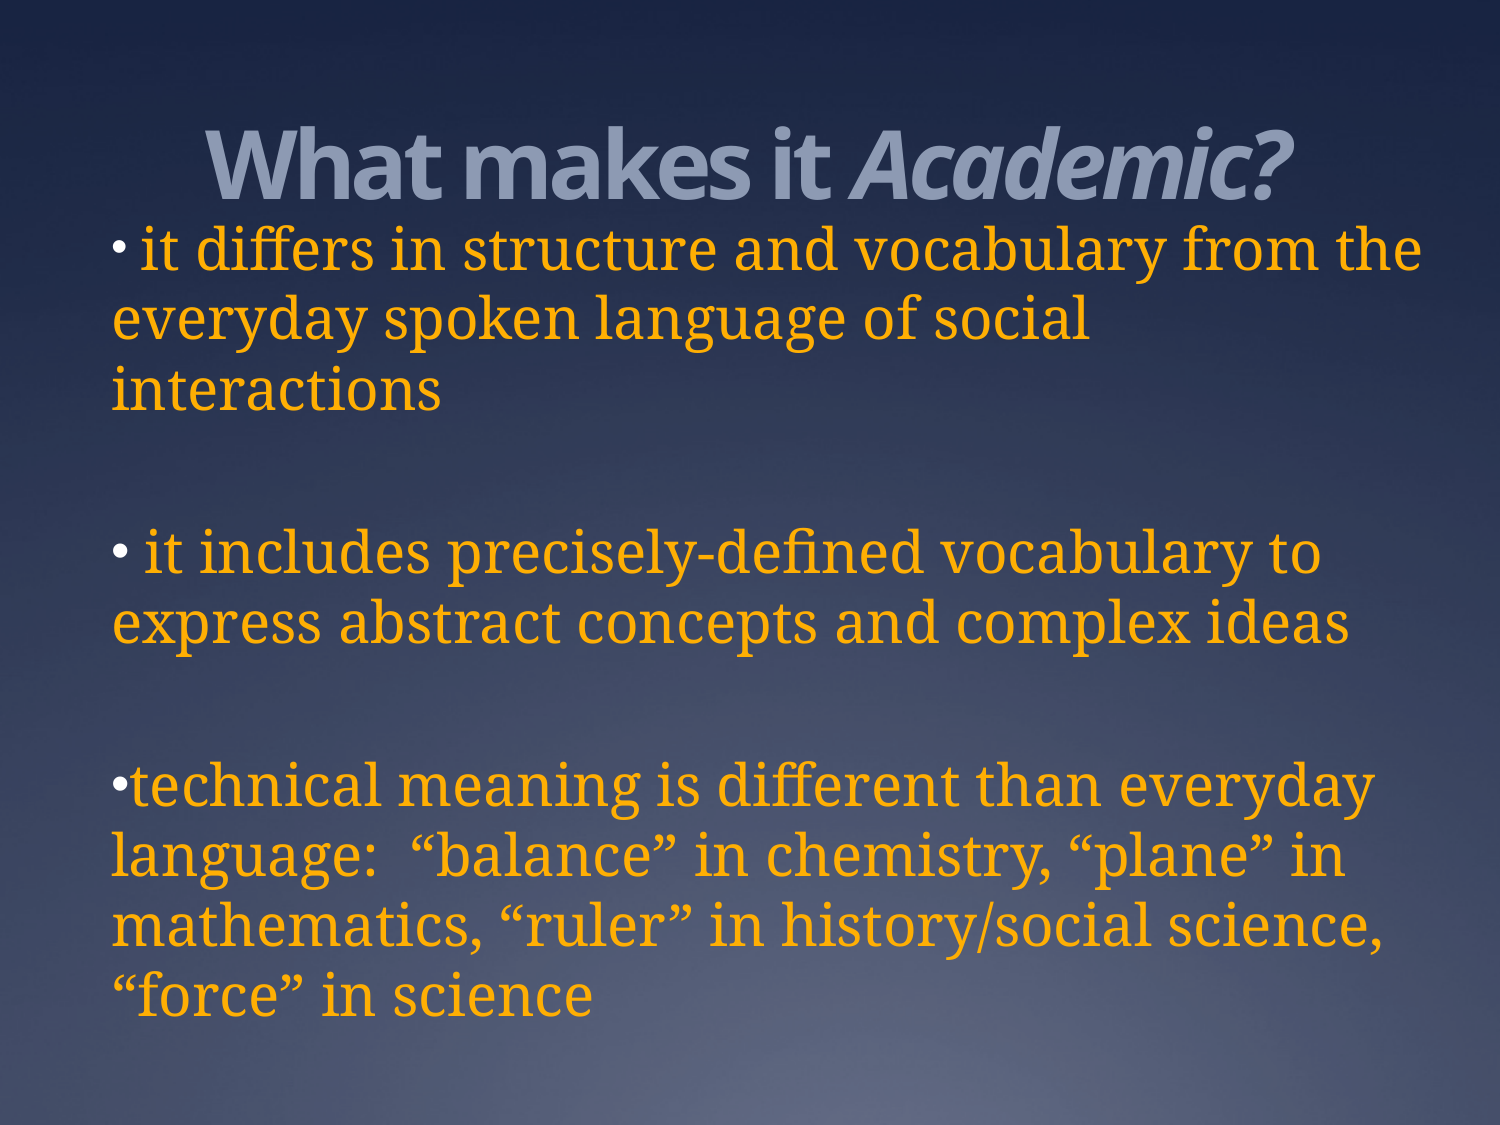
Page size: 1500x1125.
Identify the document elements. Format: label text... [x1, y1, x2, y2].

title What makes it Academic? [50, 0, 1447, 217]
subtitle it differs in structure and vocabulary from the everyday spoken language of social interactions it includes precisely-defined vocabulary to express abstract concepts and complex ideas technical meaning is different than everyday language: “balance” in chemistry, “plane” in mathematics, “ruler” in history/social science, “force” in science [95, 253, 1447, 1036]
